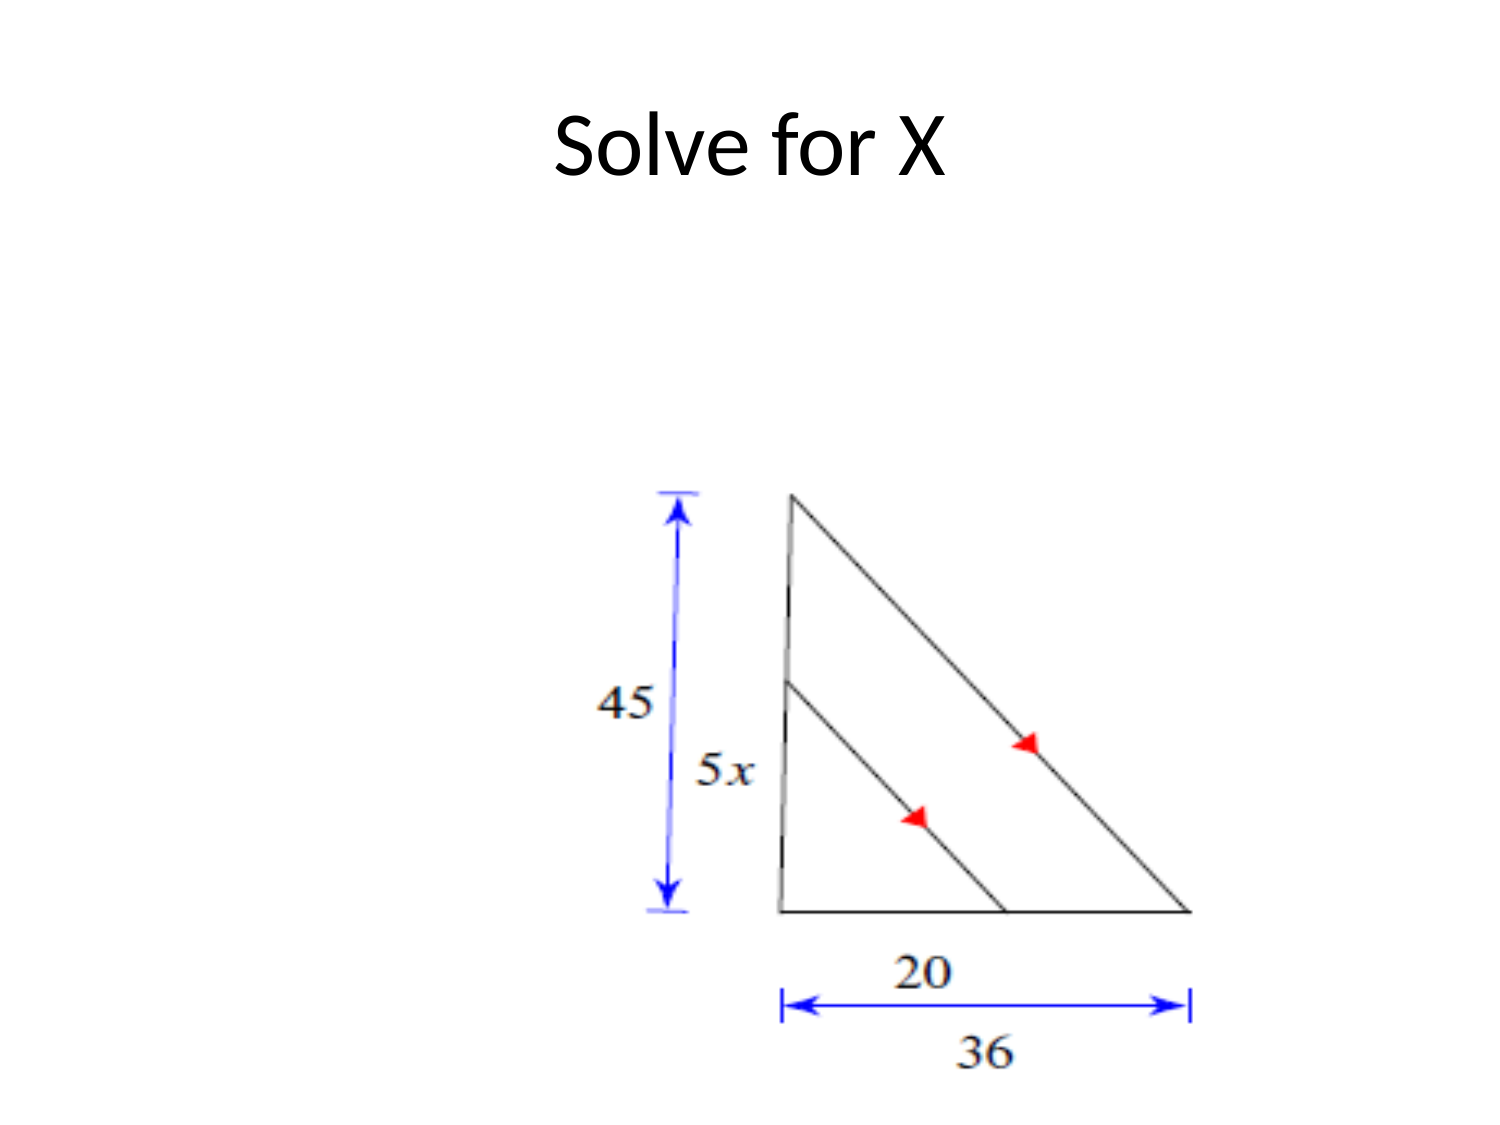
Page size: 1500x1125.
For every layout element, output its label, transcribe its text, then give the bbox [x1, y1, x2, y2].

title Solve for X [75, 45, 1425, 233]
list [566, 444, 1363, 1125]
